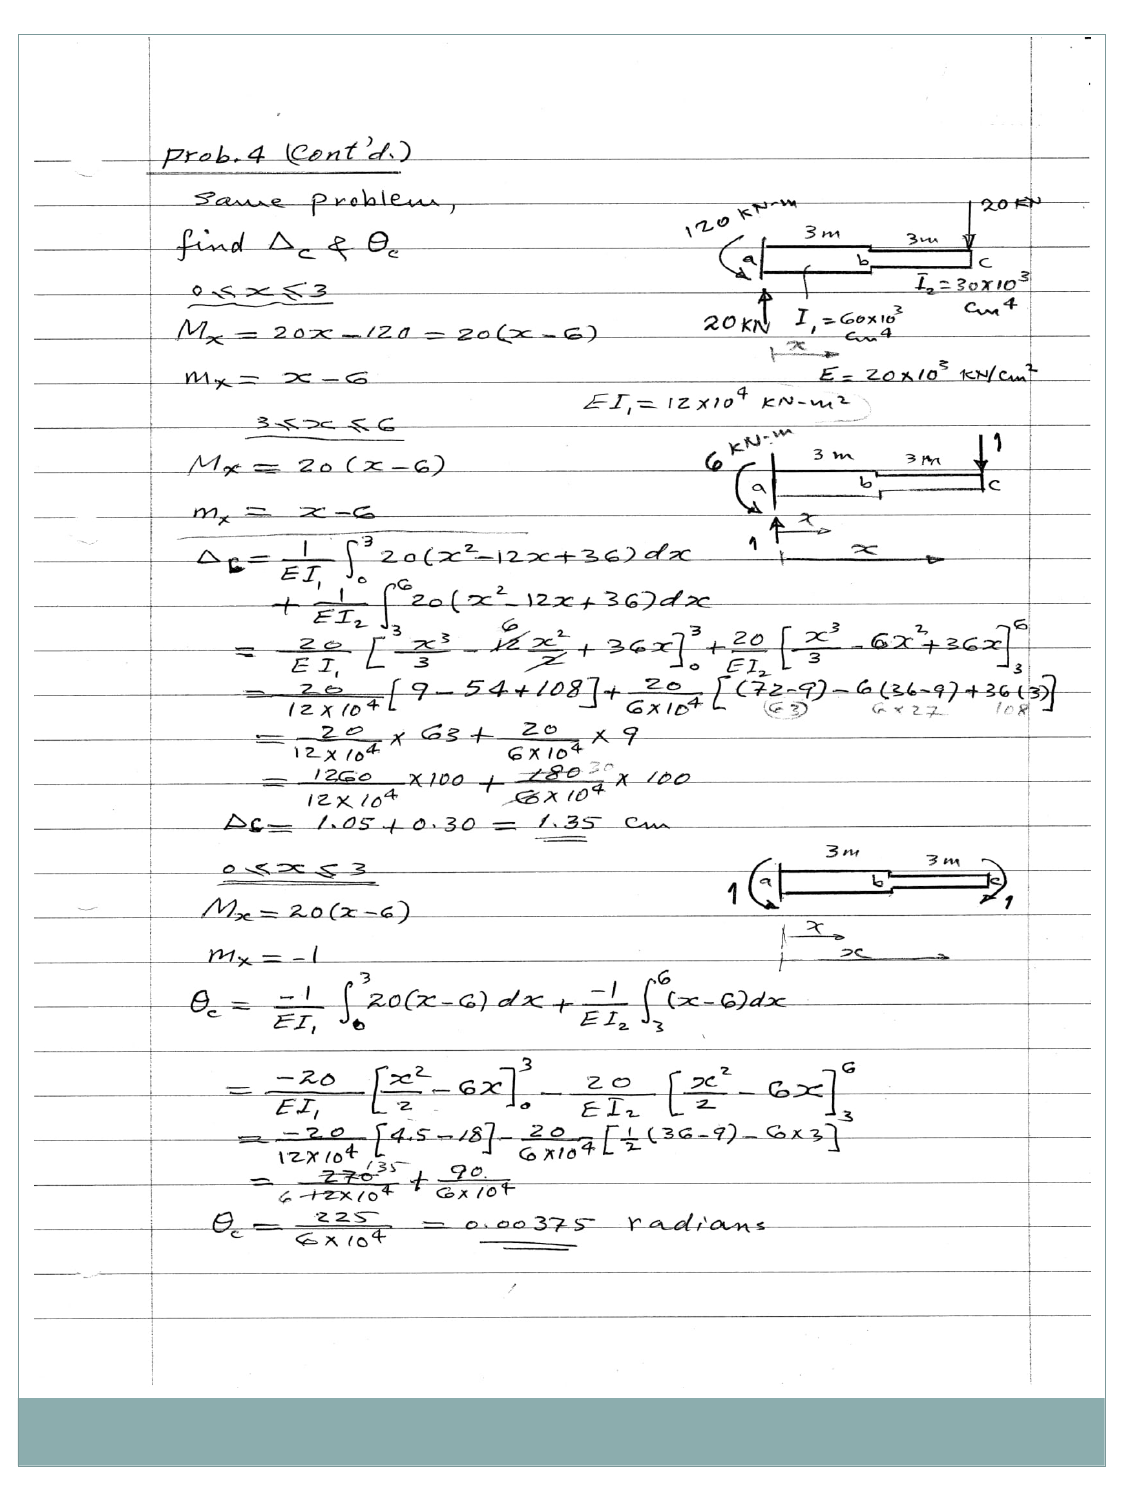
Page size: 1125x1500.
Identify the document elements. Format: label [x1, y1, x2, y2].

picture [33, 37, 1092, 1388]
